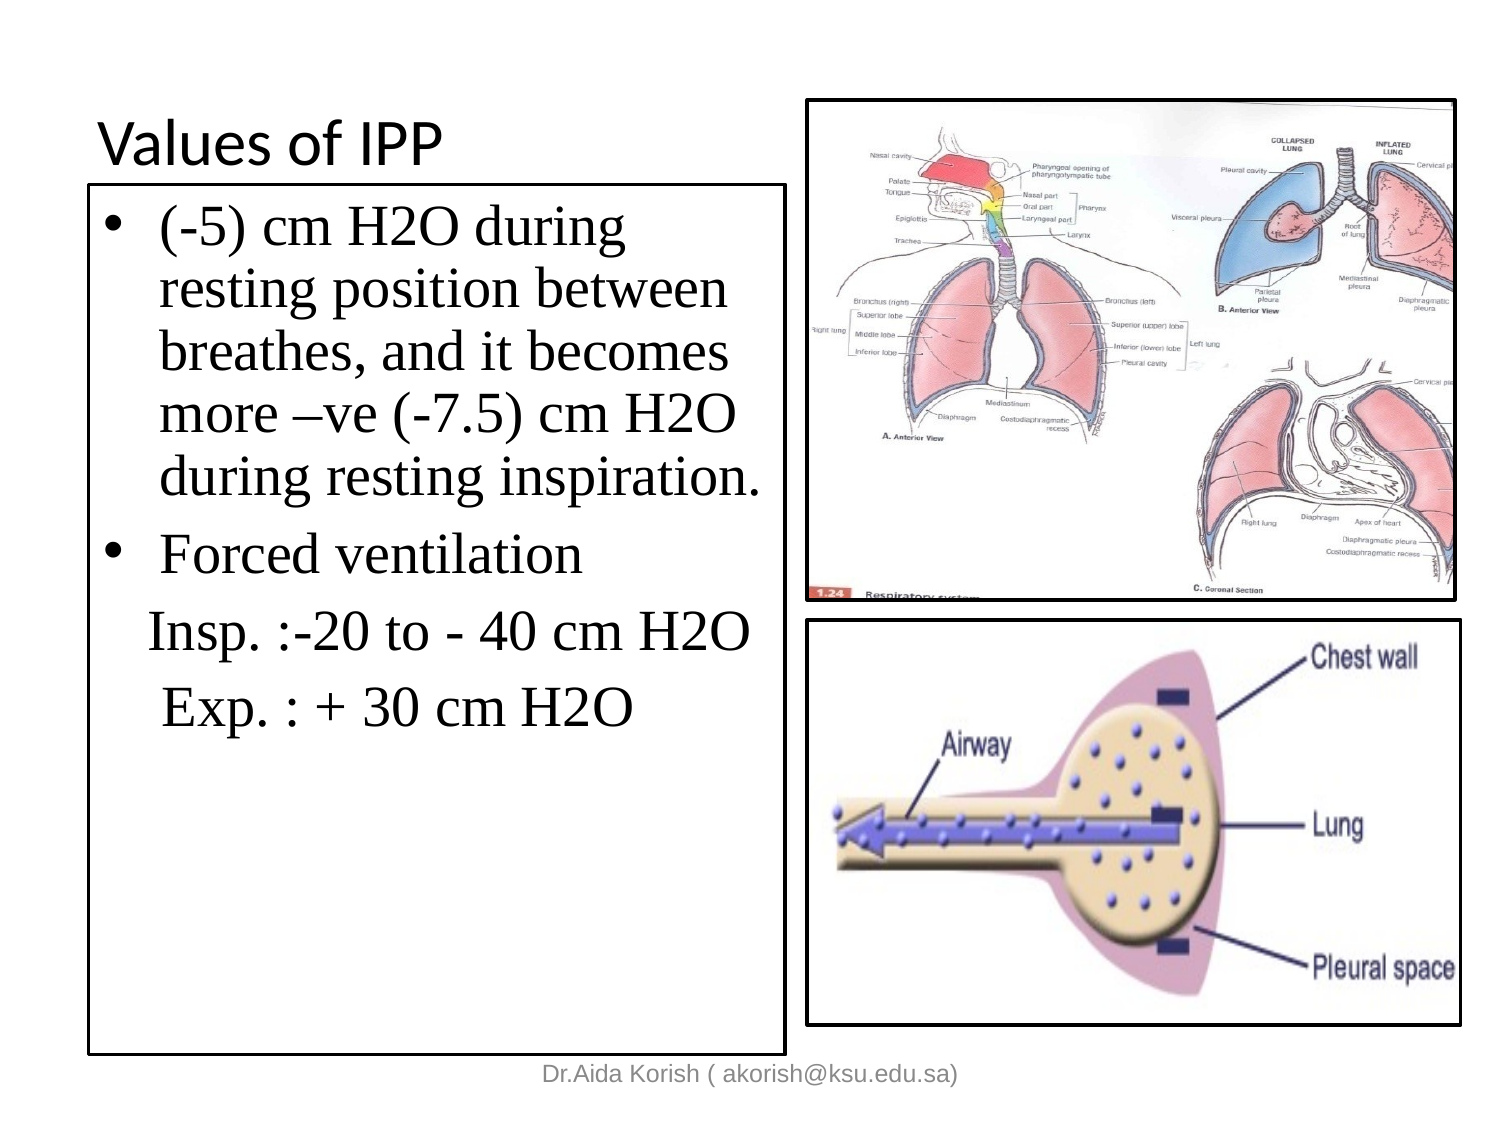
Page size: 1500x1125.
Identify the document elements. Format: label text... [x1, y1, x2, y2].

text_box (-5) cm H2O during resting position between breathes, and it becomes more –ve (-7.5) cm H2O during resting inspiration. Forced ventilation Insp. :-20 to - 40 cm H2O Exp. : + 30 cm H2O [101, 194, 767, 739]
text_box Dr.Aida Korish ( akorish@ksu.edu.sa) [539, 1060, 962, 1088]
text_box [88, 184, 786, 1055]
text_box [807, 99, 1455, 600]
text_box [807, 619, 1461, 1025]
title Values of IPP [53, 54, 1447, 288]
